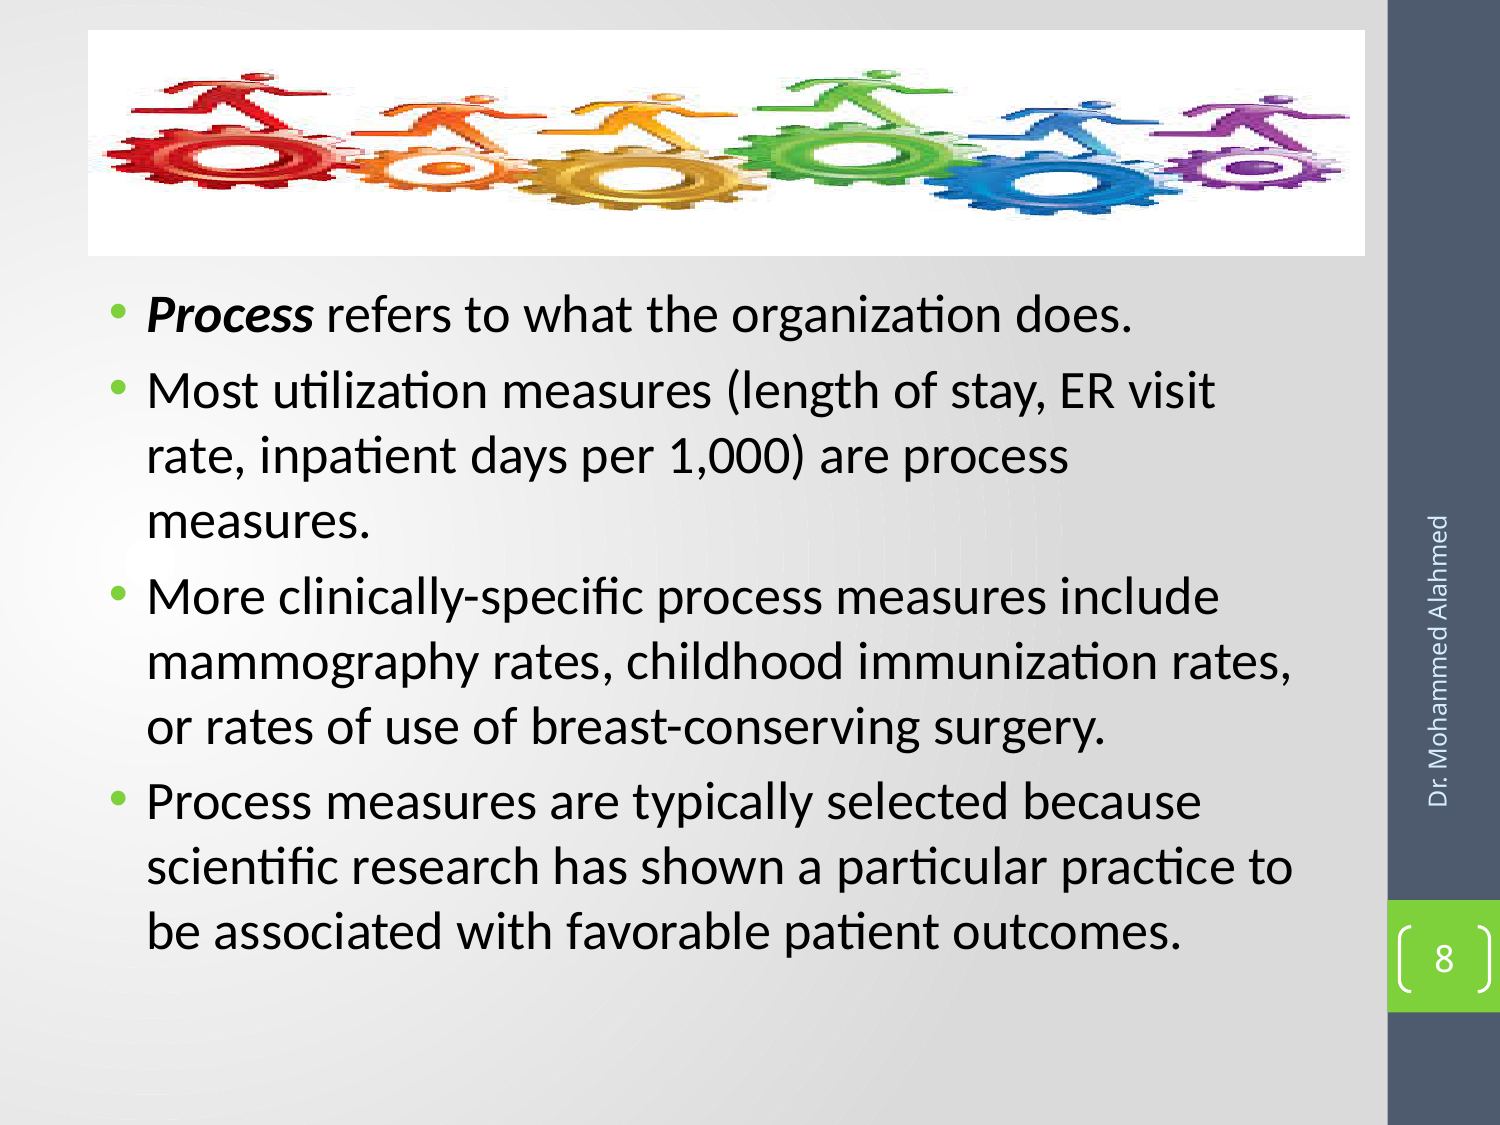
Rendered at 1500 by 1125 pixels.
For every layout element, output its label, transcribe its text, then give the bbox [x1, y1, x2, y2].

slide_number 8 [1397, 925, 1492, 994]
picture [87, 30, 1365, 256]
list Process refers to what the organization does. Most utilization measures (length of stay, ER visit rate, inpatient days per 1,000) are process measures. More clinically-specific process measures include mammography rates, childhood immunization rates, or rates of use of breast-conserving surgery. Process measures are typically selected because scientific research has shown a particular practice to be associated with favorable patient outcomes. [75, 271, 1325, 1059]
footer Dr. Mohammed Alahmed [1408, 500, 1469, 889]
